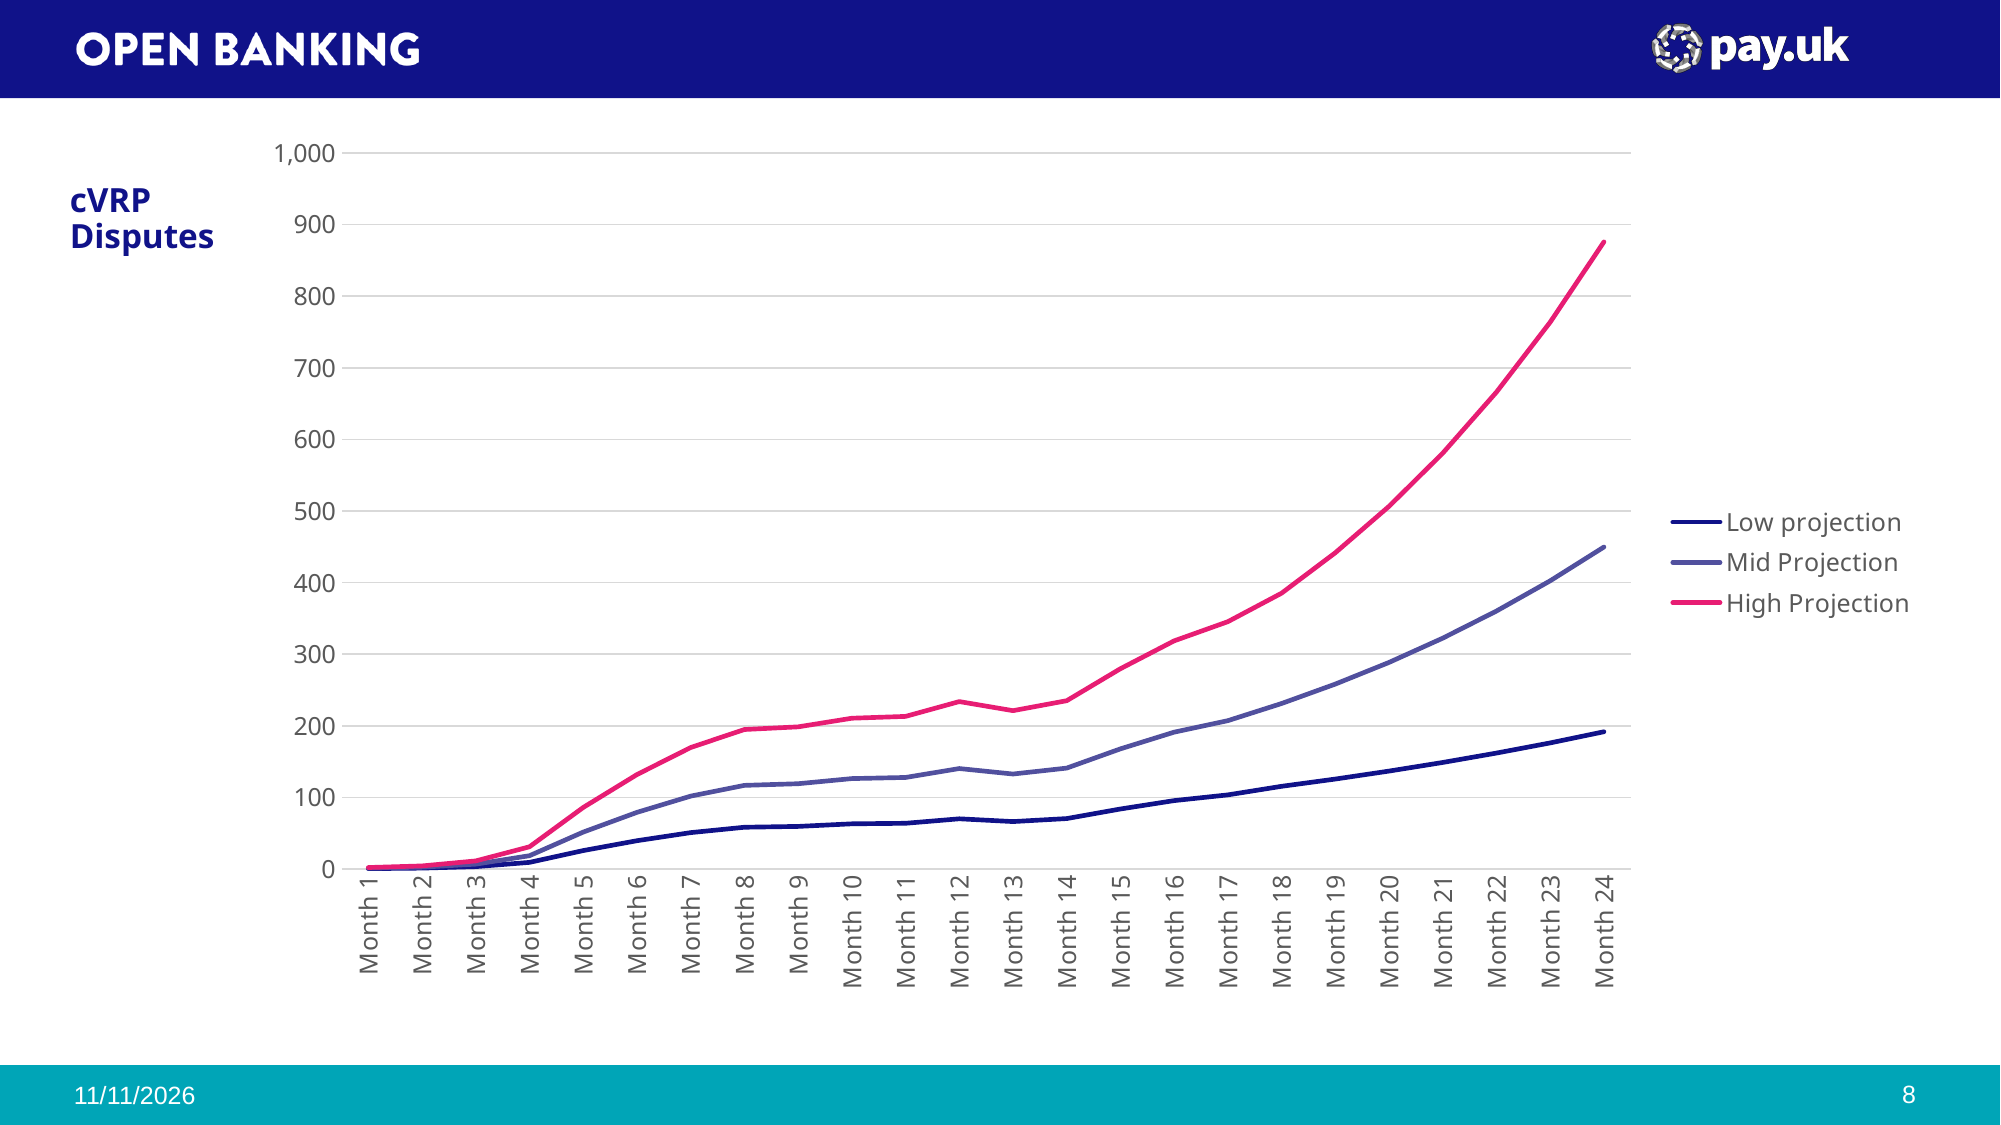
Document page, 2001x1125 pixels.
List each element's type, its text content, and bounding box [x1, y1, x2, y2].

picture [43, 0, 452, 99]
title cVRP Disputes [54, 176, 239, 453]
picture [1644, 12, 1856, 78]
footer [662, 1064, 1338, 1124]
chart [239, 117, 1932, 1007]
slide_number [59, 1065, 509, 1125]
slide_number 8 [1412, 1064, 1932, 1124]
